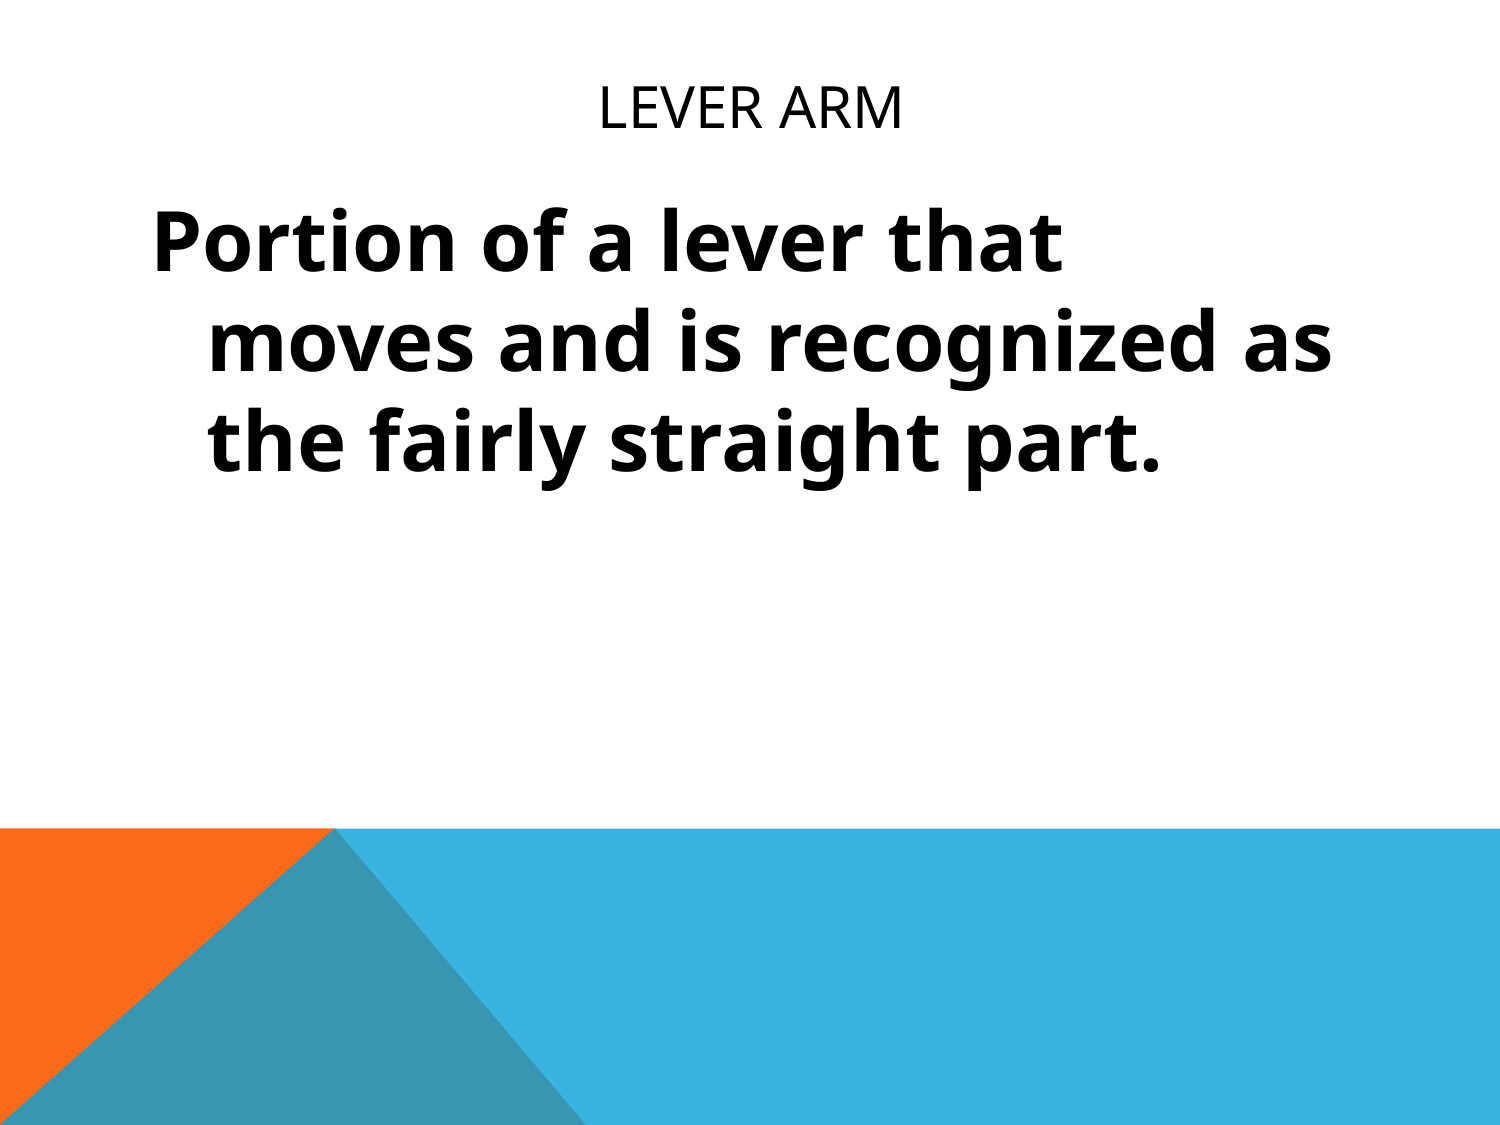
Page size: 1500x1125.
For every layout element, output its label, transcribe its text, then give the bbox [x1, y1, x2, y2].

list Portion of a lever that moves and is recognized as the fairly straight part. [135, 180, 1369, 768]
title Lever Arm [135, 60, 1369, 150]
